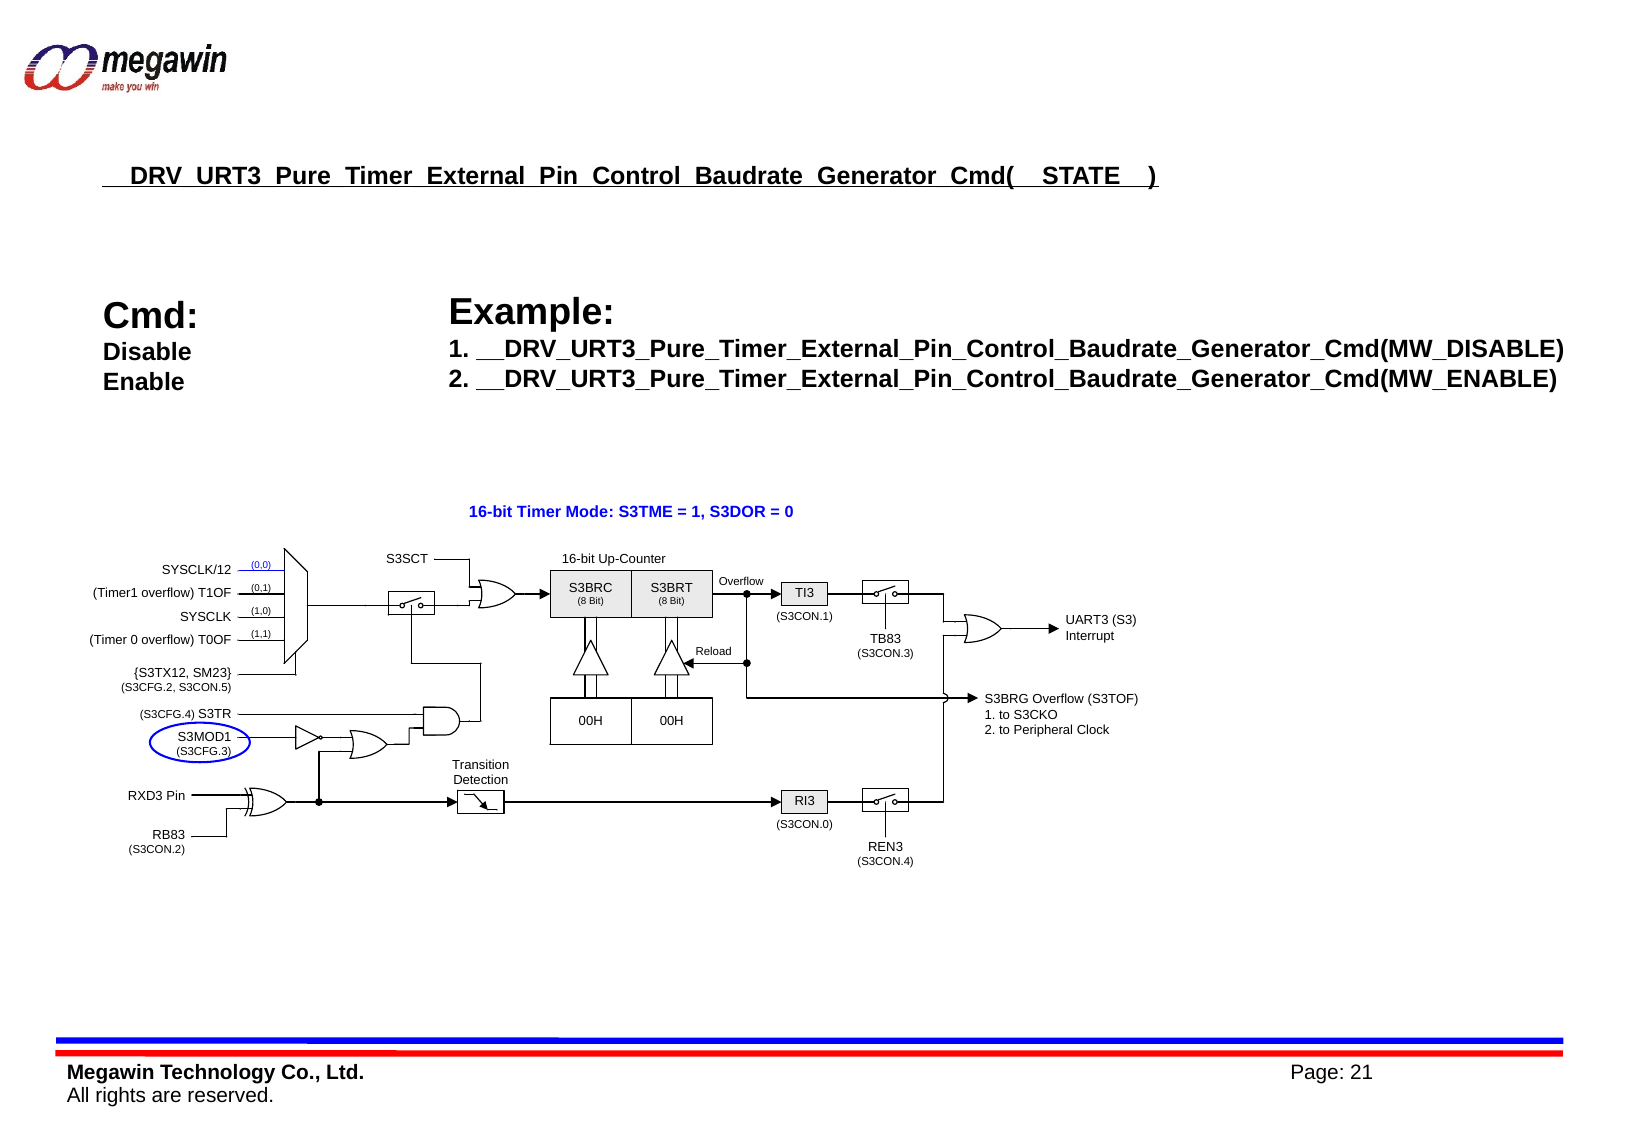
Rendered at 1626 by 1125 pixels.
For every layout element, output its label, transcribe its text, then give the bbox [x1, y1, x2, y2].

text_box Example: 1. __DRV_URT3_Pure_Timer_External_Pin_Control_Baudrate_Generator_Cmd(MW_DISABLE) 2. __DRV_URT3_Pure_Timer_External_Pin_Control_Baudrate_Generator_Cmd(MW_ENABLE) [433, 280, 1625, 430]
picture [87, 498, 1143, 871]
picture [19, 37, 231, 97]
text_box __DRV_URT3_Pure_Timer_External_Pin_Control_Baudrate_Generator_Cmd(__STATE__) [87, 151, 1614, 197]
text_box Cmd: Disable Enable [88, 283, 214, 403]
